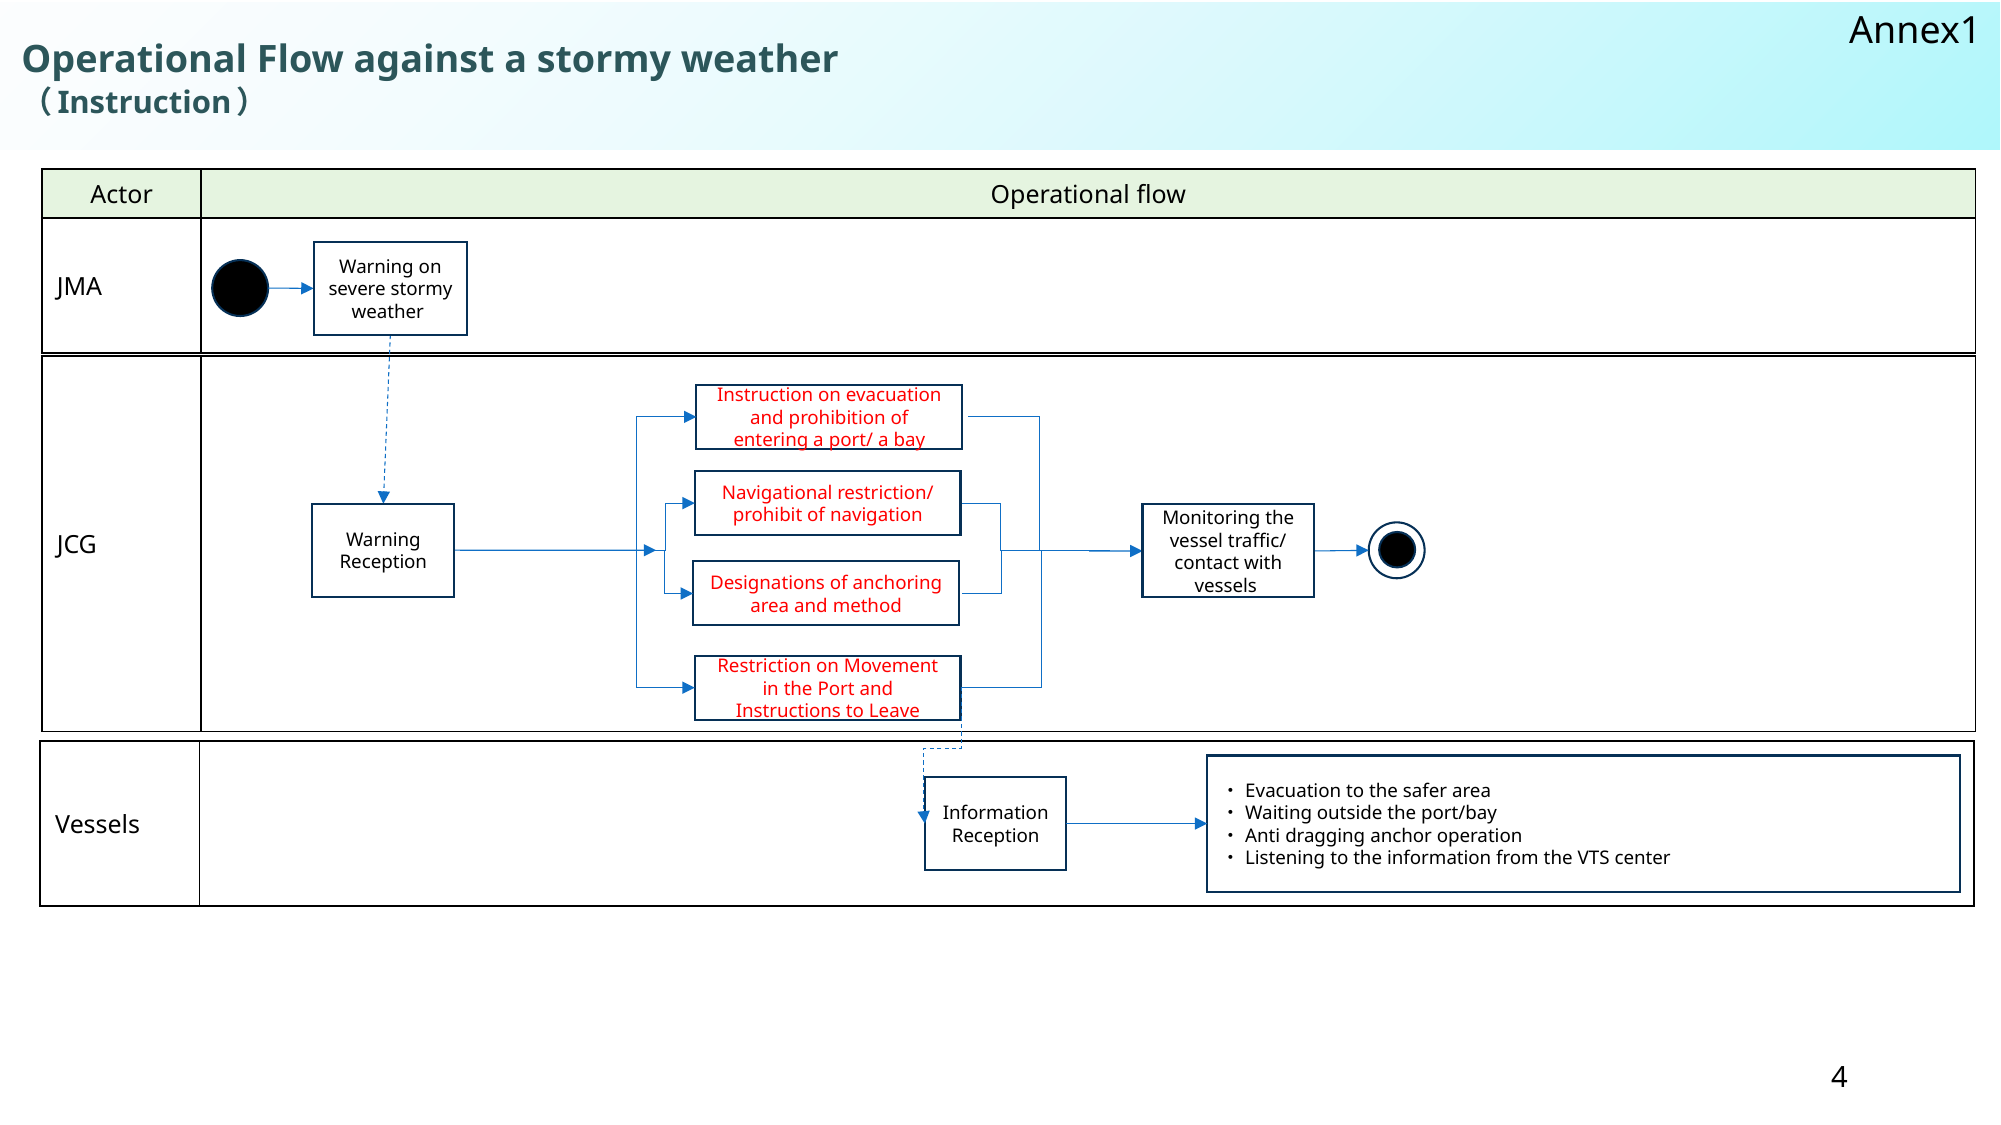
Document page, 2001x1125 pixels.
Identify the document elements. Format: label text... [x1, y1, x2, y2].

text_box Designations of anchoring area and method [694, 560, 960, 626]
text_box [924, 687, 961, 824]
text_box Information Reception [924, 776, 1067, 871]
text_box [211, 259, 270, 318]
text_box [962, 503, 1040, 550]
table_header Vessels [41, 742, 199, 905]
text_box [599, 453, 734, 514]
text_box [1367, 521, 1426, 580]
text_box Instruction on evacuation and prohibition of entering a port/ a bay [695, 384, 963, 450]
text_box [960, 550, 1042, 688]
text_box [636, 550, 694, 589]
text_box Navigational restriction/ prohibit of navigation [695, 470, 962, 536]
table_header [391, 357, 1975, 731]
text_box Warning Reception [311, 503, 455, 598]
table_header Actor [43, 170, 200, 217]
table_header JCG [43, 357, 200, 731]
text_box Warning on severe stormy weather [313, 241, 468, 336]
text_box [636, 503, 695, 551]
title Operational Flow against a stormy weather （Instruction） [6, 27, 2000, 130]
text_box Monitoring the vessel traffic/ contact with vessels [1141, 503, 1315, 598]
text_box [1378, 530, 1417, 569]
table_header [200, 742, 1973, 905]
table_cell [202, 219, 1975, 352]
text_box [383, 334, 391, 504]
text_box Restriction on Movement in the Port and Instructions to Leave [694, 655, 960, 721]
table_header [202, 357, 924, 731]
table_cell JMA [43, 219, 200, 352]
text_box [597, 589, 735, 649]
table_header Operational flow [202, 170, 1975, 217]
text_box ・Evacuation to the safer area ・Waiting outside the port/bay ・Anti dragging anchor operation ・Listening to the information from the VTS center [1206, 754, 1961, 893]
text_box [968, 416, 1111, 551]
